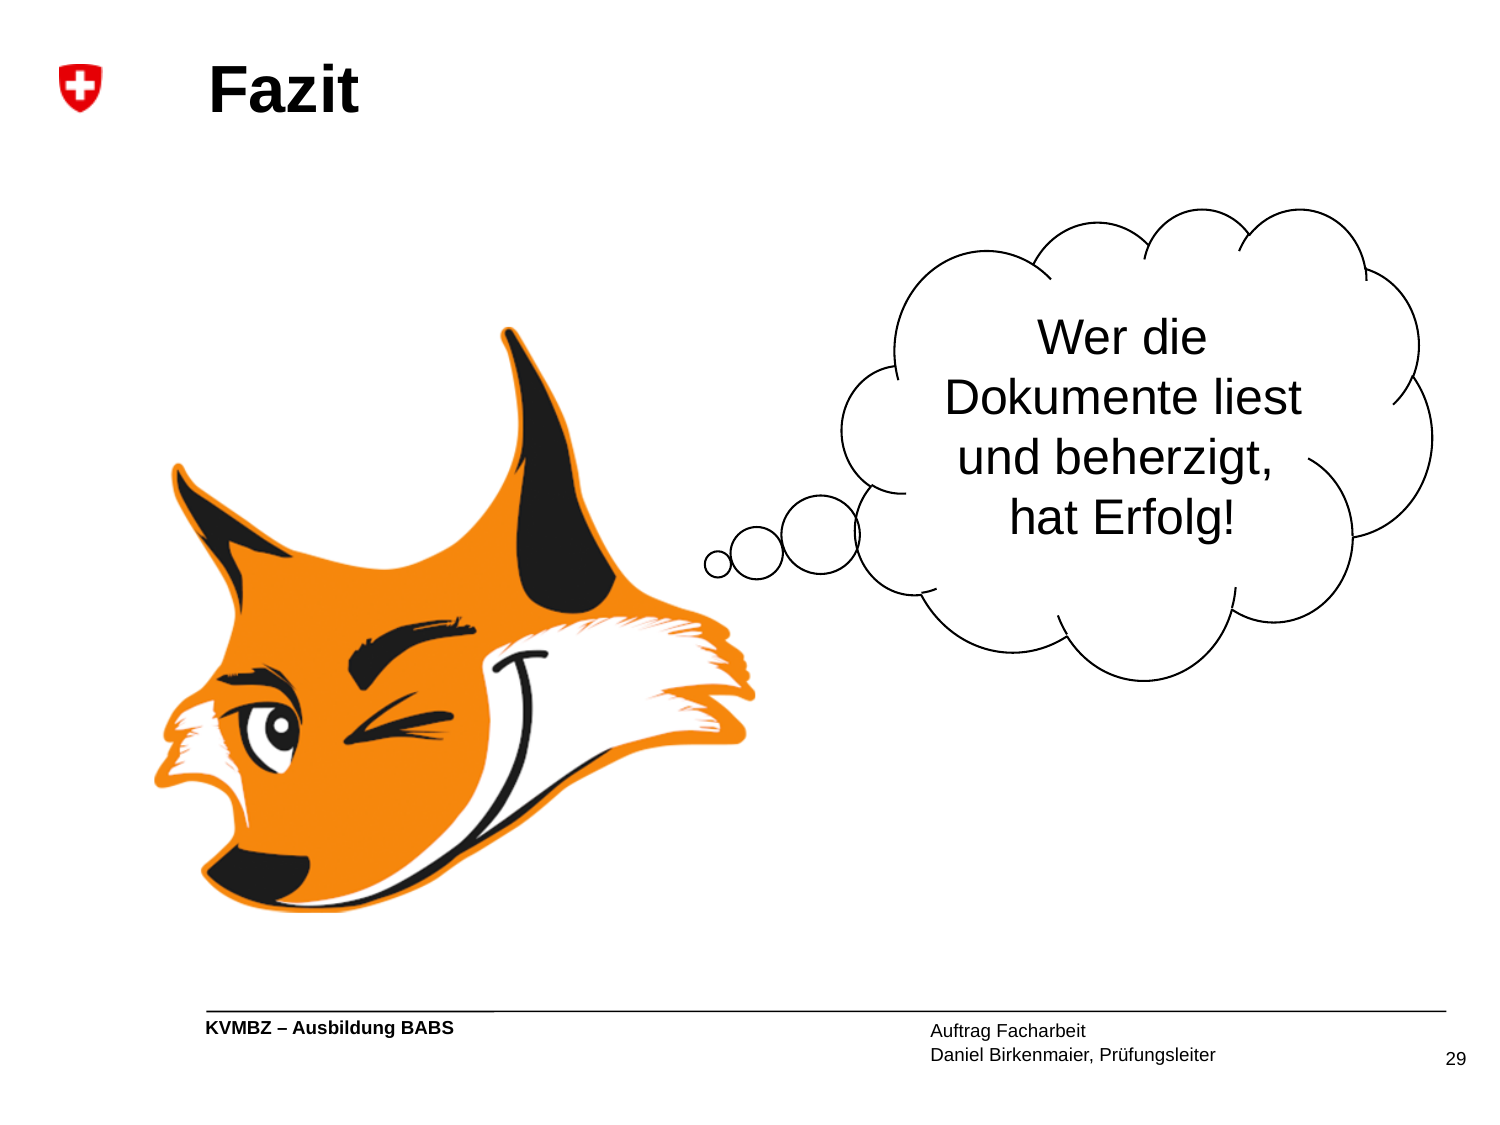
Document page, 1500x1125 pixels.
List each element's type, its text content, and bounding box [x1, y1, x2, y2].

picture [137, 312, 769, 944]
slide_number Auftrag Facharbeit [915, 1011, 1447, 1048]
title Fazit [207, 45, 1433, 209]
picture [59, 64, 103, 114]
text_box [909, 209, 1433, 555]
text_box Wer die Dokumente liest und beherzigt, hat Erfolg! [895, 297, 1351, 587]
footer Daniel Birkenmaier, Prüfungsleiter [915, 1048, 1447, 1071]
text_box [773, 365, 1338, 681]
